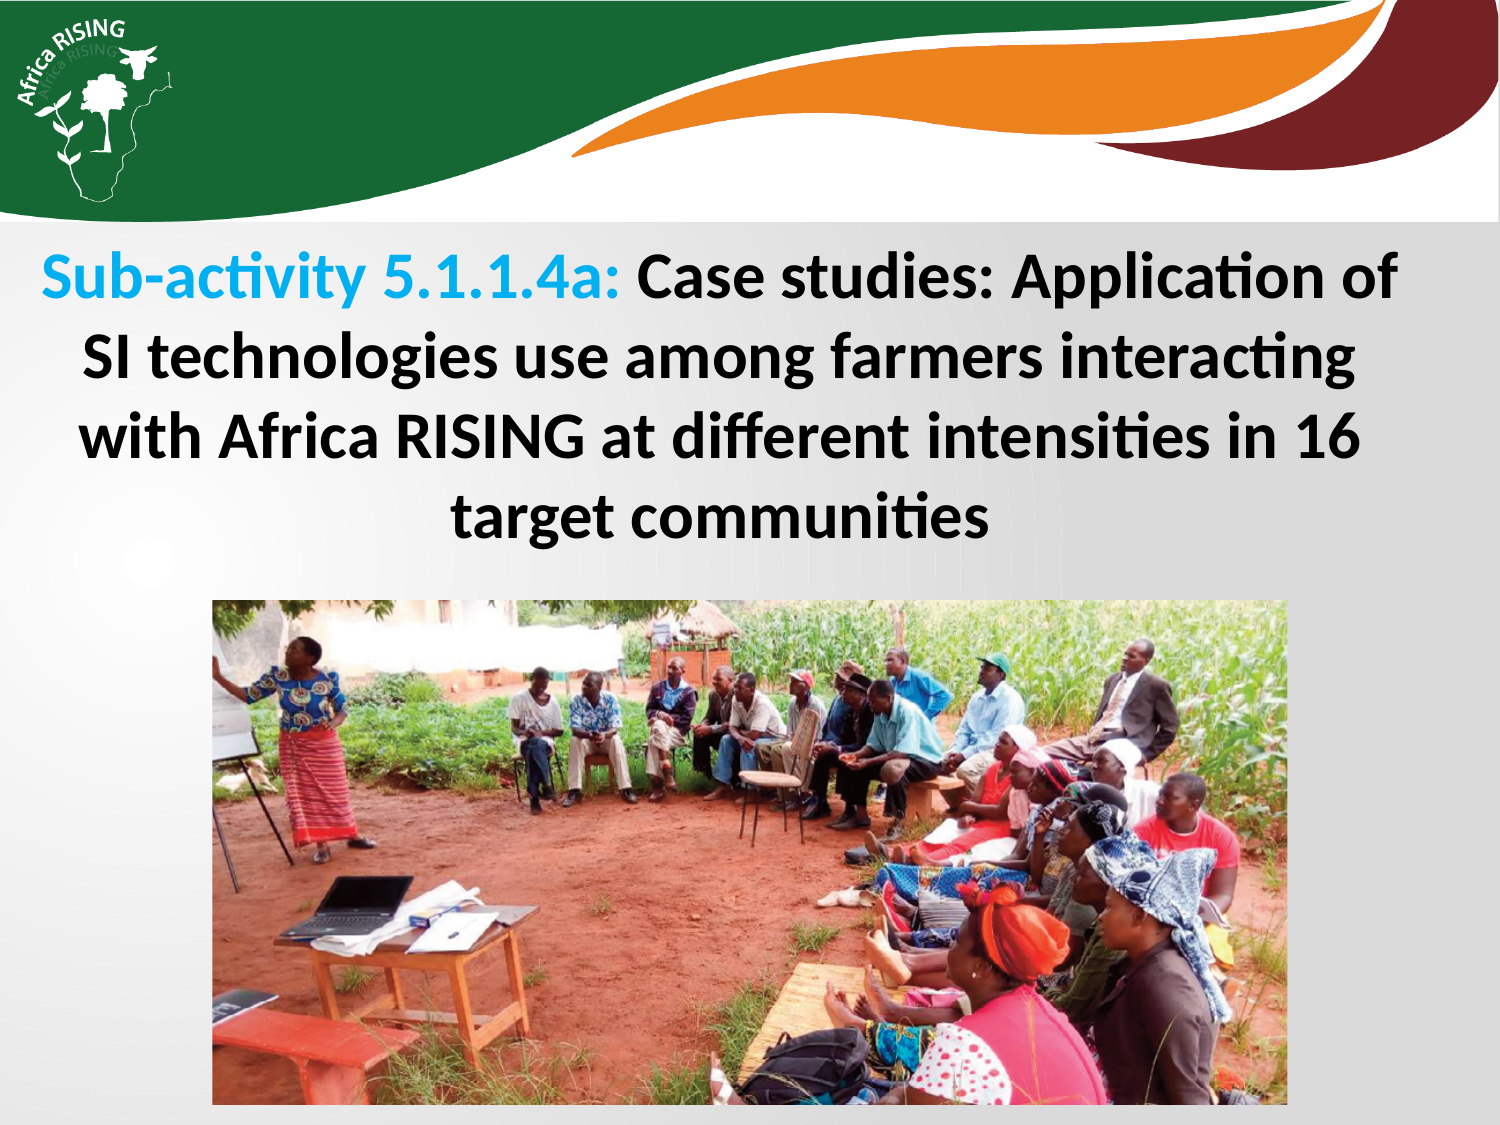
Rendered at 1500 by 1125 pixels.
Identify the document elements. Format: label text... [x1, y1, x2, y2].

list Sub-activity 5.1.1.4a: Case studies: Application of SI technologies use among farmers interacting with Africa RISING at different intensities in 16 target communities [0, 224, 1422, 413]
picture [0, 0, 1499, 222]
picture [211, 599, 1288, 1106]
